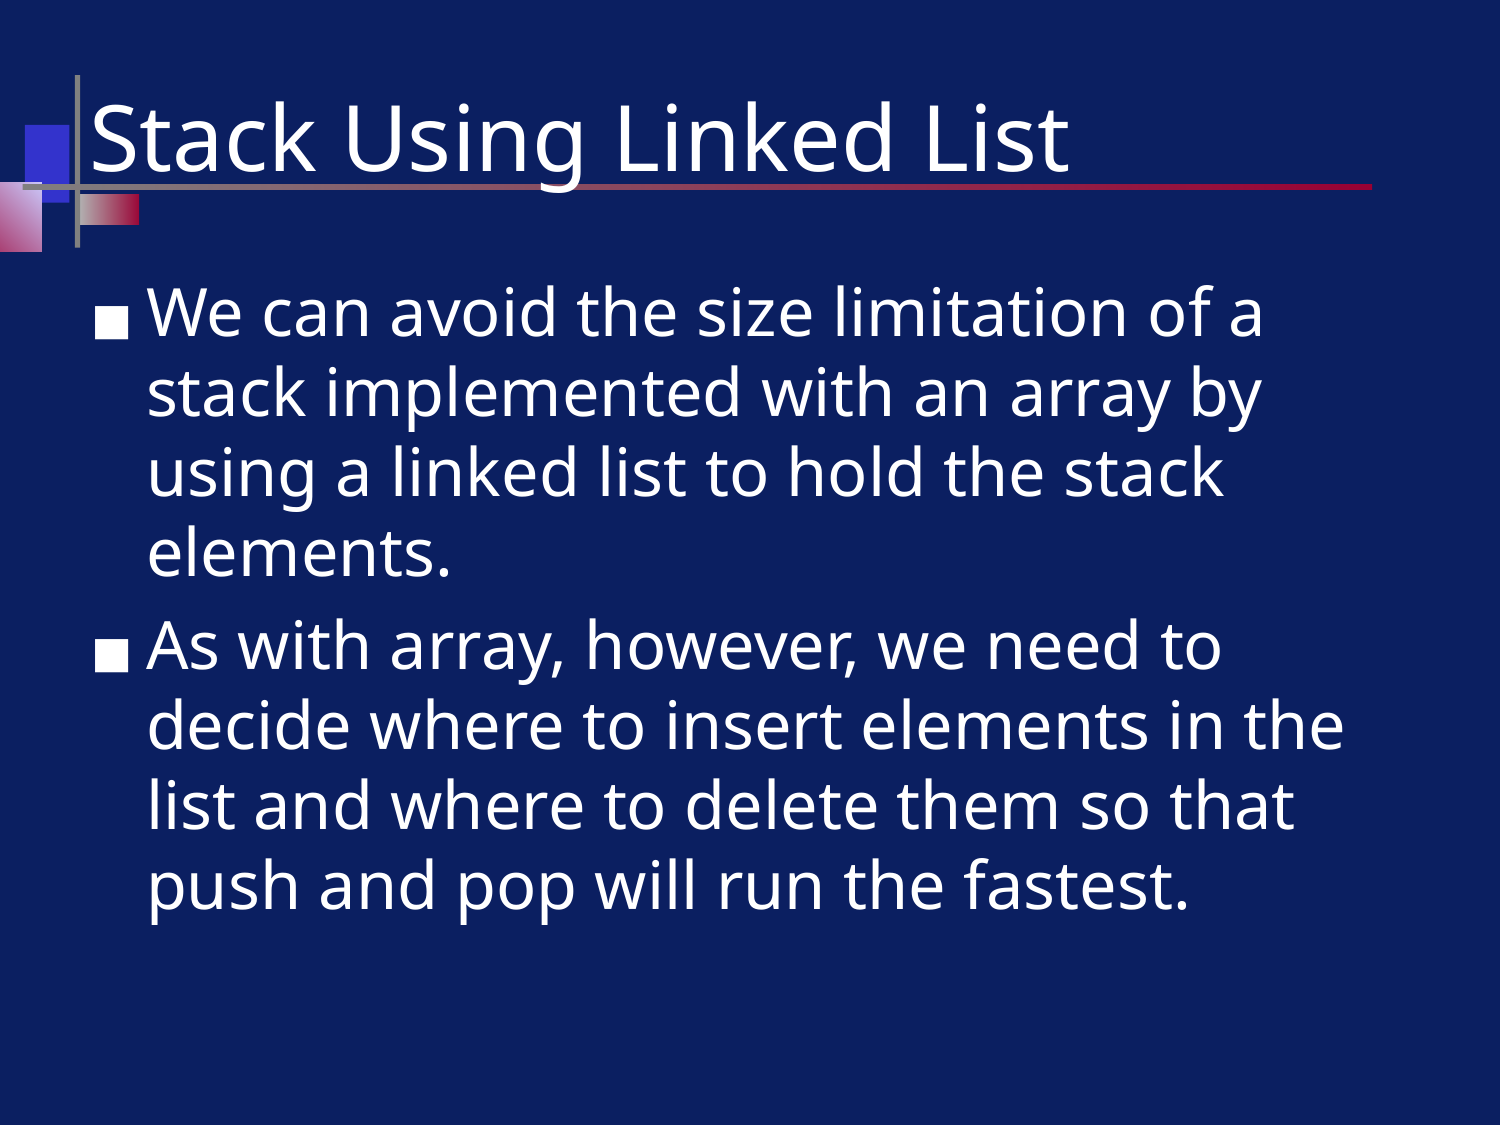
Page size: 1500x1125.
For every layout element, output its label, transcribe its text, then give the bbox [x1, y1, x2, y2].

list We can avoid the size limitation of a stack implemented with an array by using a linked list to hold the stack elements. As with array, however, we need to decide where to insert elements in the list and where to delete them so that push and pop will run the fastest. [74, 262, 1425, 1013]
title Stack Using Linked List [74, 59, 1425, 210]
